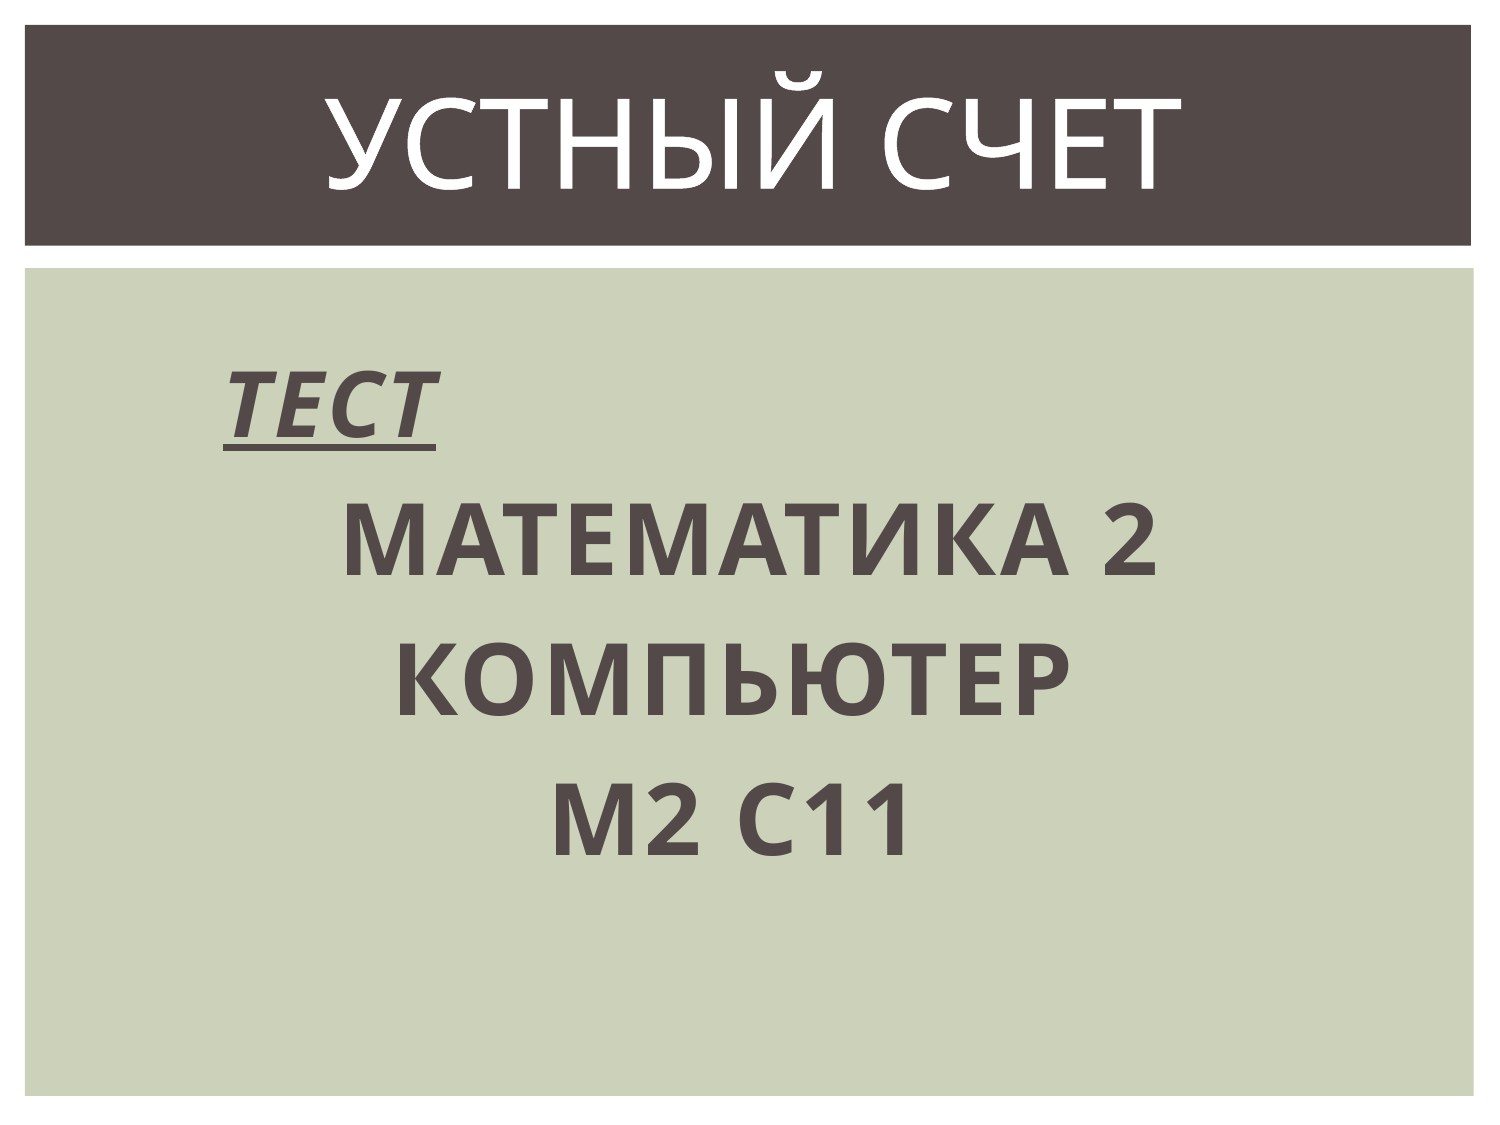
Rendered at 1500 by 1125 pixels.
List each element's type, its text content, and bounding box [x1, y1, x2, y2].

list ТЕСТ МАТЕМАТИКА 2 КОМПЬЮТЕР М2 С11 [135, 338, 1324, 953]
title УСТНЫЙ СЧЕТ [159, 78, 1347, 199]
